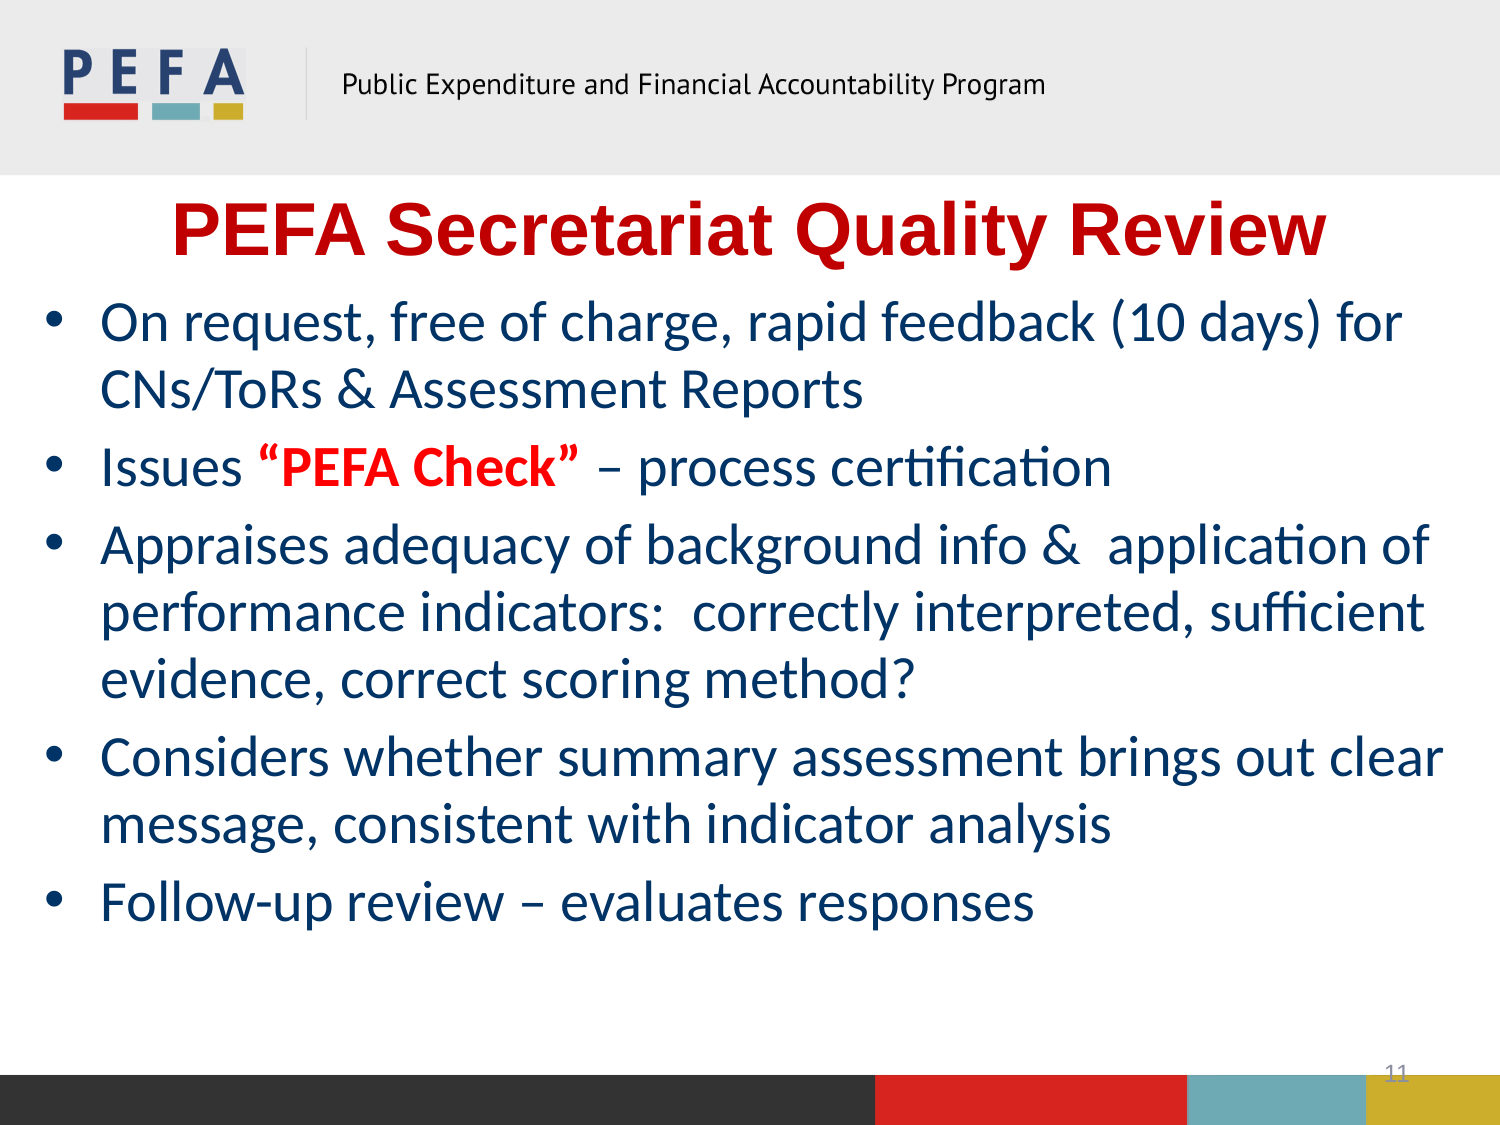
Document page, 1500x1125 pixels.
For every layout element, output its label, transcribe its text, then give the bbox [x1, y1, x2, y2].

slide_number 11 [1074, 1042, 1425, 1103]
title PEFA Secretariat Quality Review [74, 160, 1426, 278]
list On request, free of charge, rapid feedback (10 days) for CNs/ToRs & Assessment Reports Issues “PEFA Check” – process certification Appraises adequacy of background info & application of performance indicators: correctly interpreted, sufficient evidence, correct scoring method? Considers whether summary assessment brings out clear message, consistent with indicator analysis Follow-up review – evaluates responses [29, 278, 1500, 1083]
picture [0, 0, 1500, 1125]
